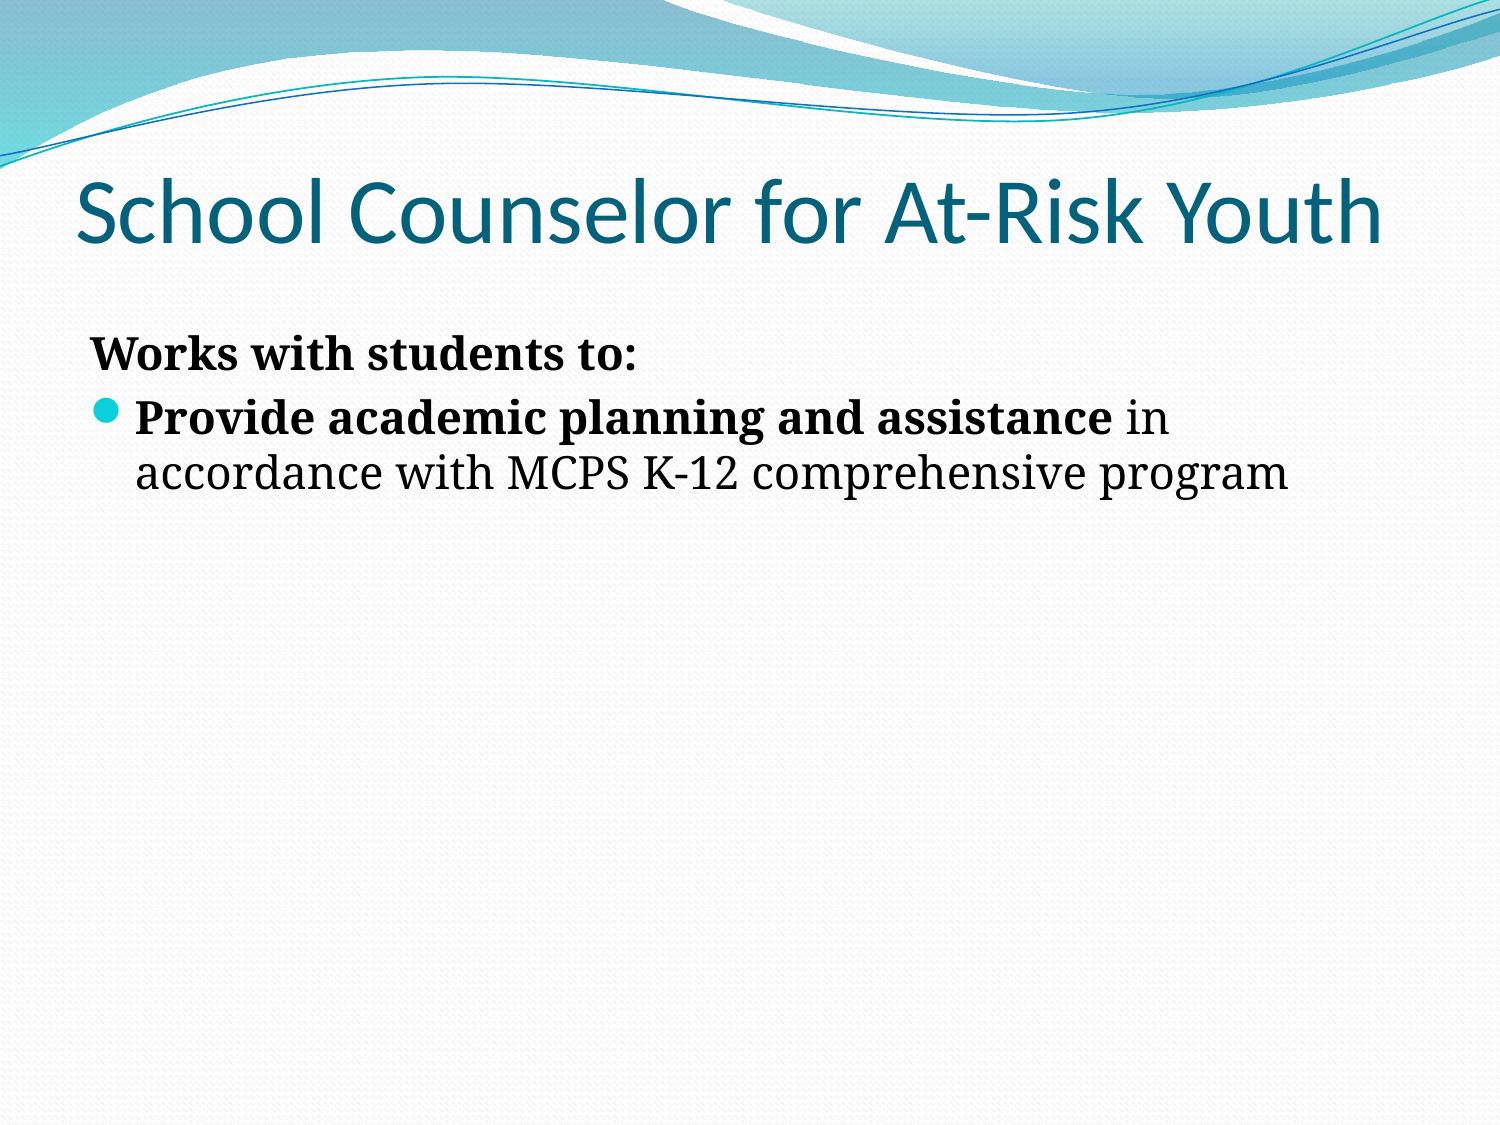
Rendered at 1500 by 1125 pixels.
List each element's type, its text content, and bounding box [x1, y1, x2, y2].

list Works with students to: Provide academic planning and assistance in accordance with MCPS K-12 comprehensive program [75, 317, 1425, 1038]
title School Counselor for At-Risk Youth [75, 115, 1425, 263]
